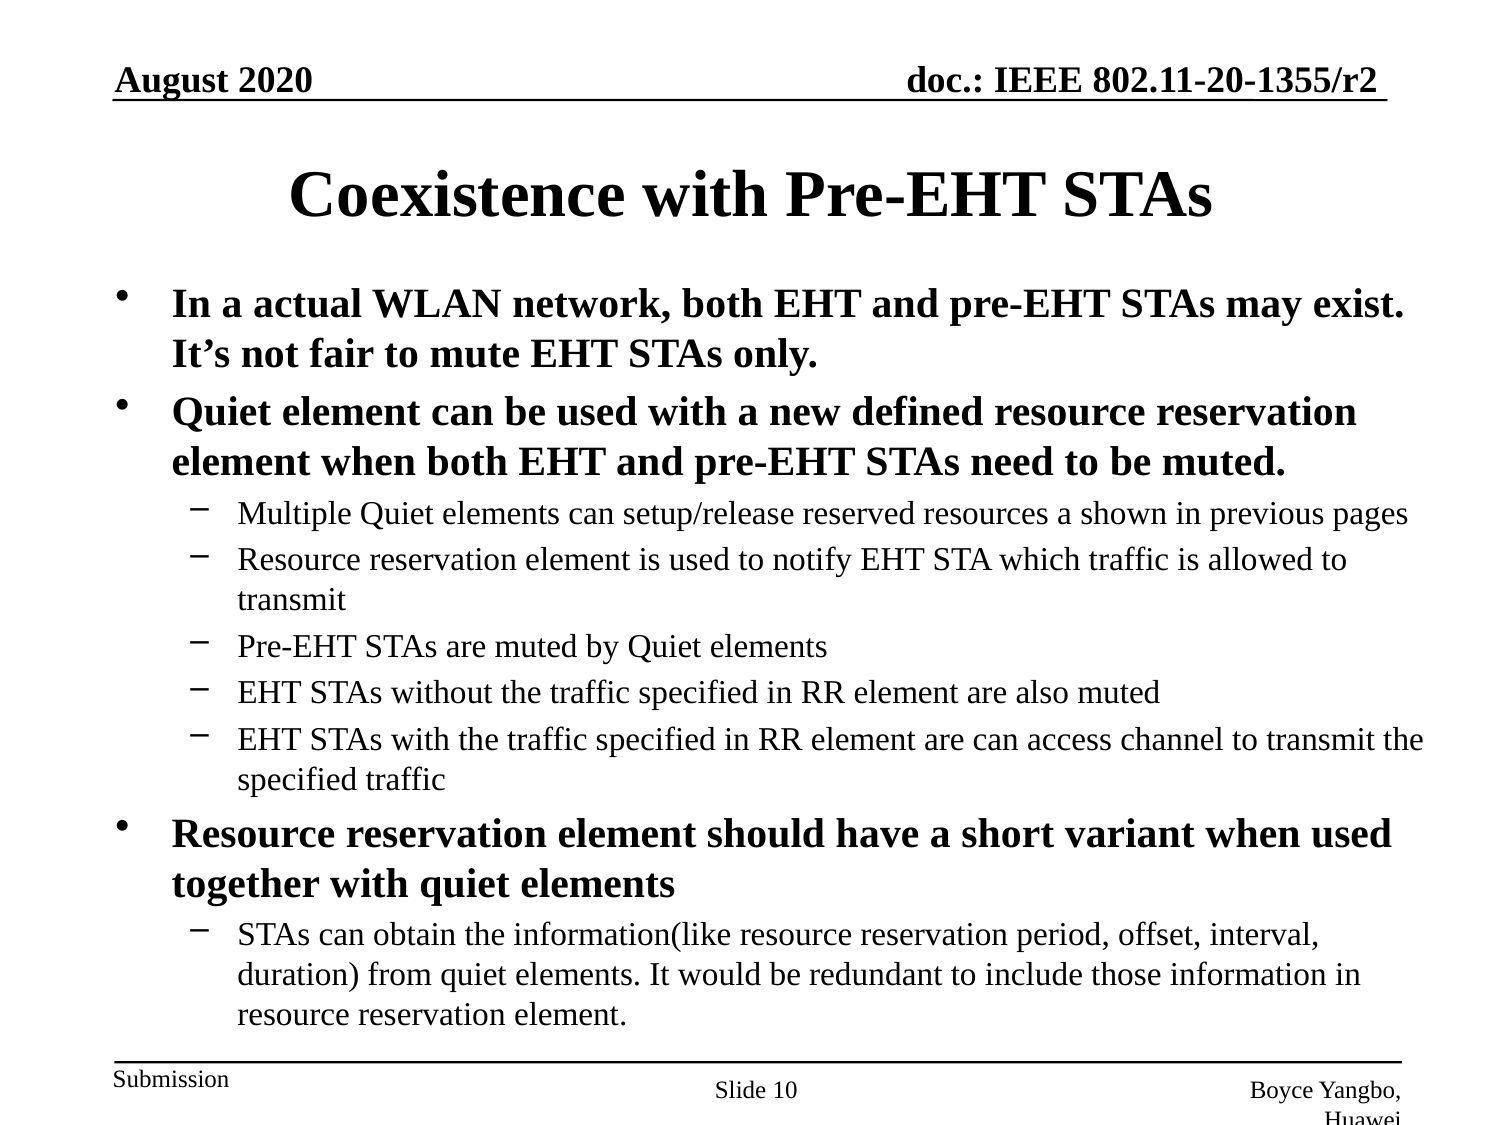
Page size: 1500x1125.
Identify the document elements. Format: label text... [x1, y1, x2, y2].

slide_number Slide 10 [712, 1073, 800, 1105]
title Coexistence with Pre-EHT STAs [114, 101, 1390, 268]
footer Boyce Yangbo, Huawei [1186, 1073, 1402, 1105]
list In a actual WLAN network, both EHT and pre-EHT STAs may exist. It’s not fair to mute EHT STAs only. Quiet element can be used with a new defined resource reservation element when both EHT and pre-EHT STAs need to be muted. Multiple Quiet elements can setup/release reserved resources a shown in previous pages Resource reservation element is used to notify EHT STA which traffic is allowed to transmit Pre-EHT STAs are muted by Quiet elements EHT STAs without the traffic specified in RR element are also muted EHT STAs with the traffic specified in RR element are can access channel to transmit the specified traffic Resource reservation element should have a short variant when used together with quiet elements STAs can obtain the information(like resource reservation period, offset, interval, duration) from quiet elements. It would be redundant to include those information in resource reservation element. [100, 268, 1459, 1047]
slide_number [114, 54, 316, 101]
